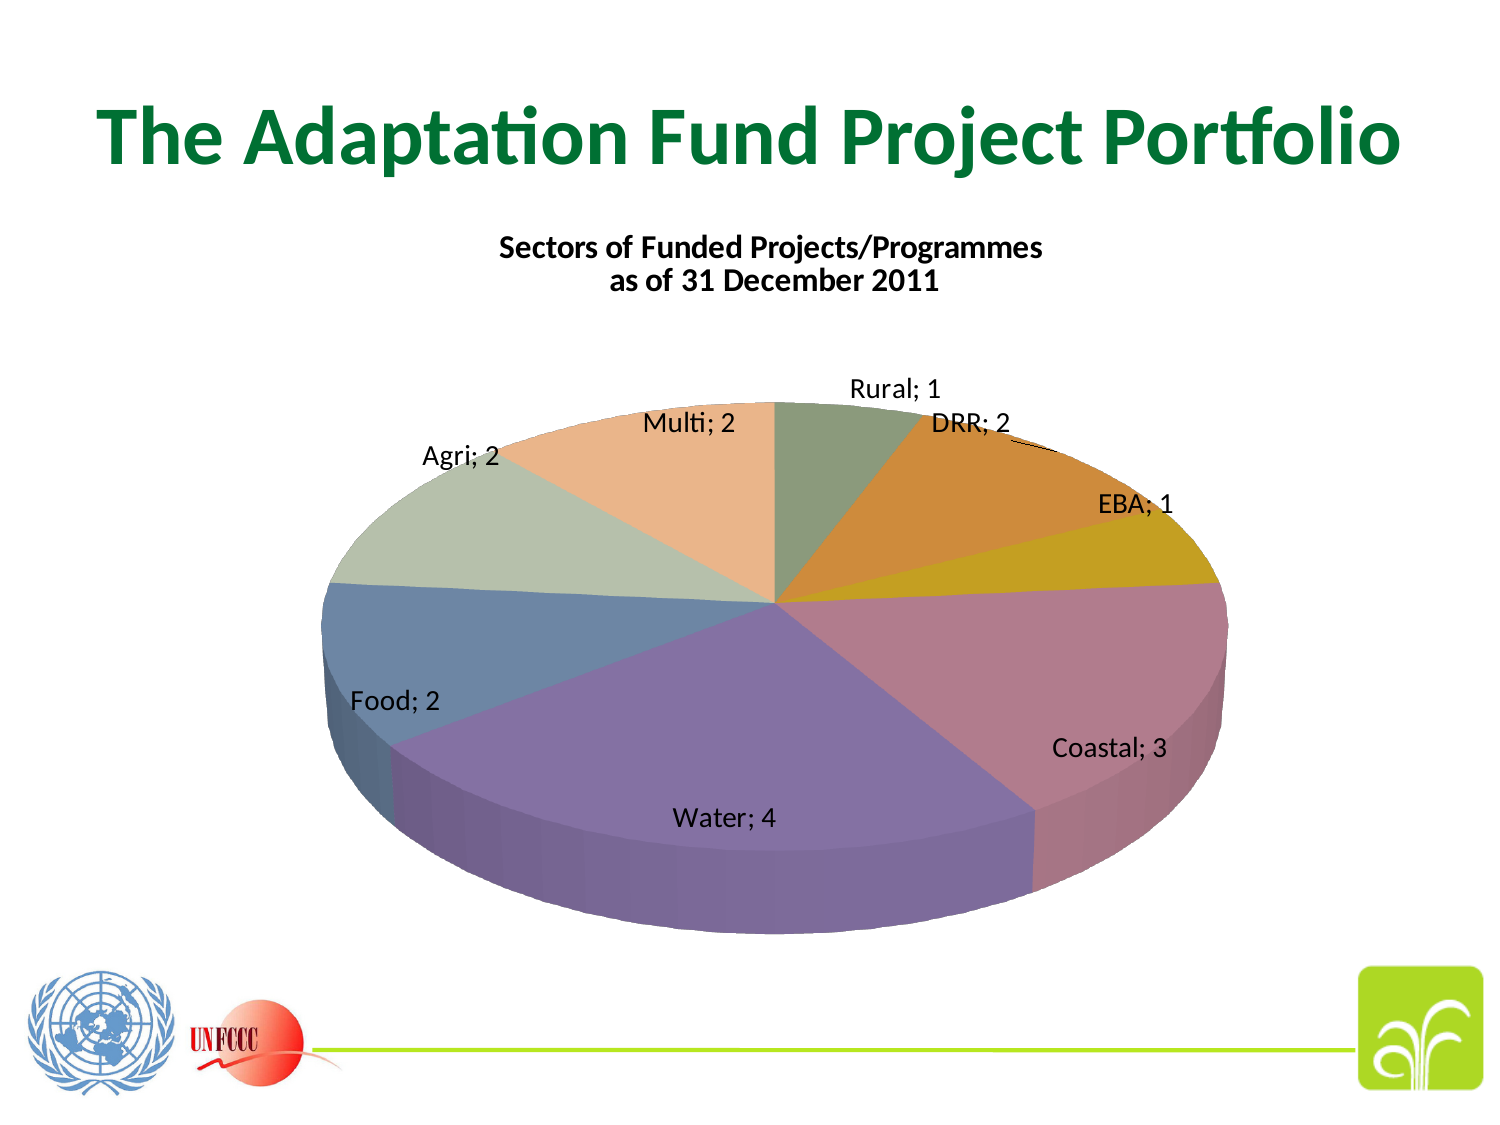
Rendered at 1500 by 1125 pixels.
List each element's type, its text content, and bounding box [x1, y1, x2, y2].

chart [249, 199, 1301, 1001]
picture [24, 962, 351, 1106]
picture [1324, 948, 1500, 1105]
title The Adaptation Fund Project Portfolio [74, 37, 1426, 226]
